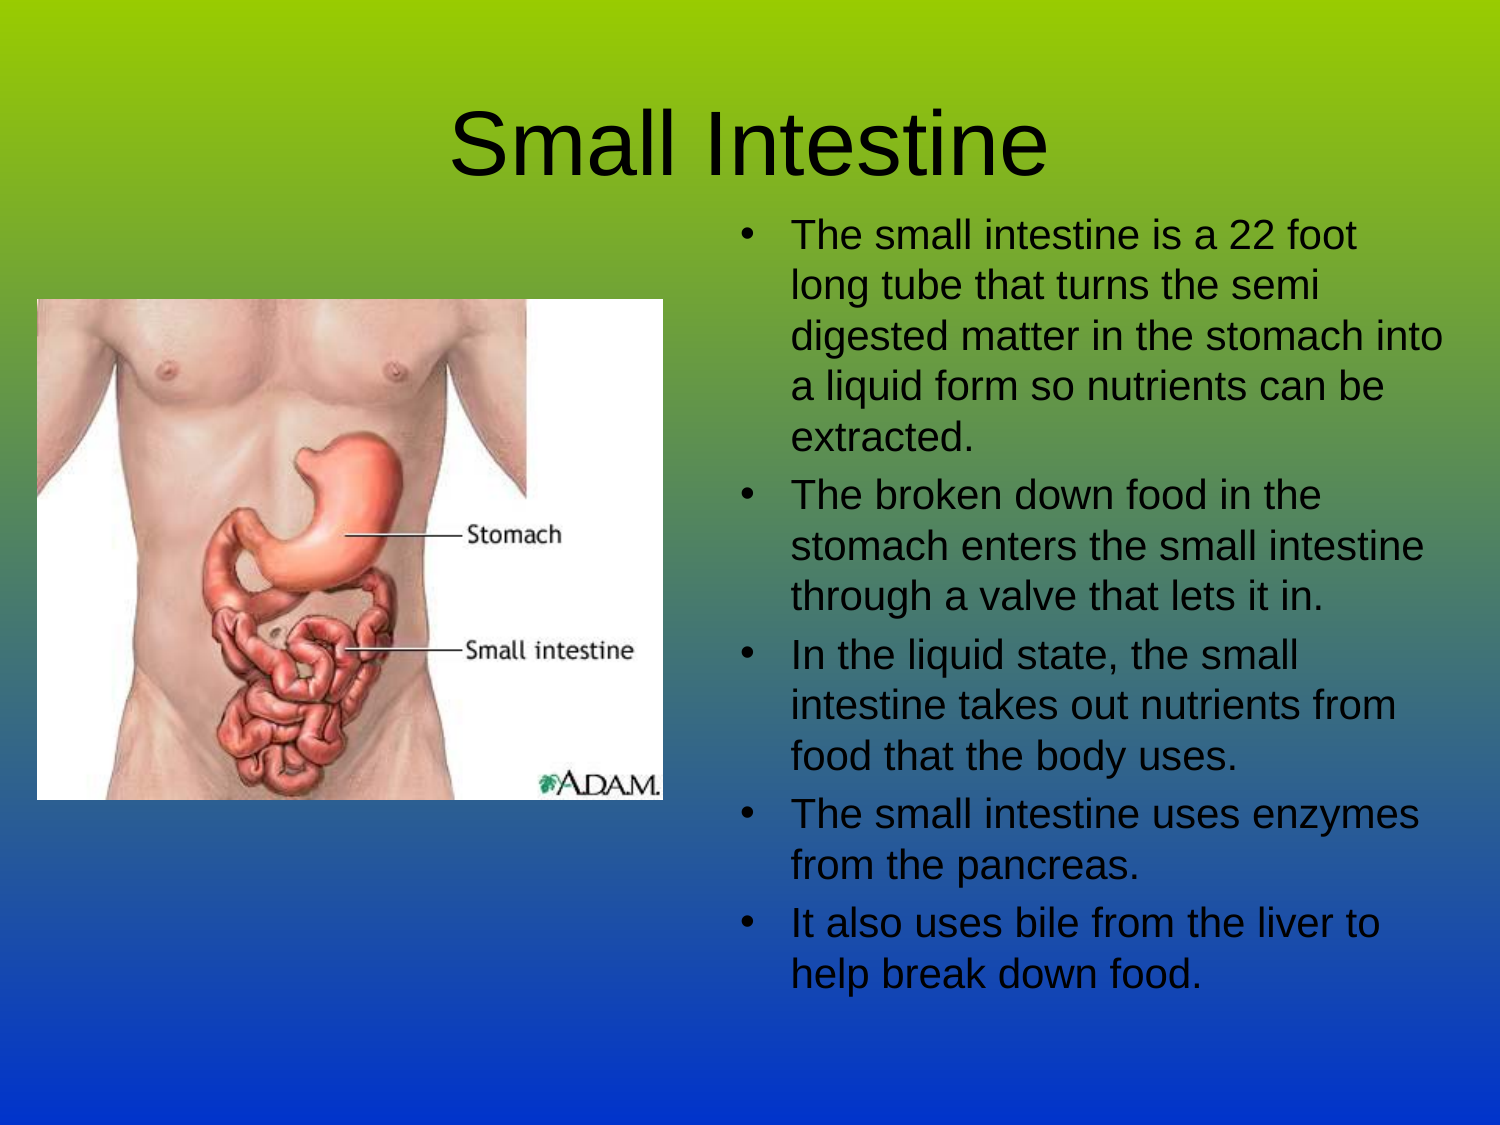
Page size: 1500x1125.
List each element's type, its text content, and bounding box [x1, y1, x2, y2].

title Small Intestine [74, 44, 1426, 233]
list The small intestine is a 22 foot long tube that turns the semi digested matter in the stomach into a liquid form so nutrients can be extracted. The broken down food in the stomach enters the small intestine through a valve that lets it in. In the liquid state, the small intestine takes out nutrients from food that the body uses. The small intestine uses enzymes from the pancreas. It also uses bile from the liver to help break down food. [724, 199, 1463, 1006]
picture [37, 299, 663, 801]
